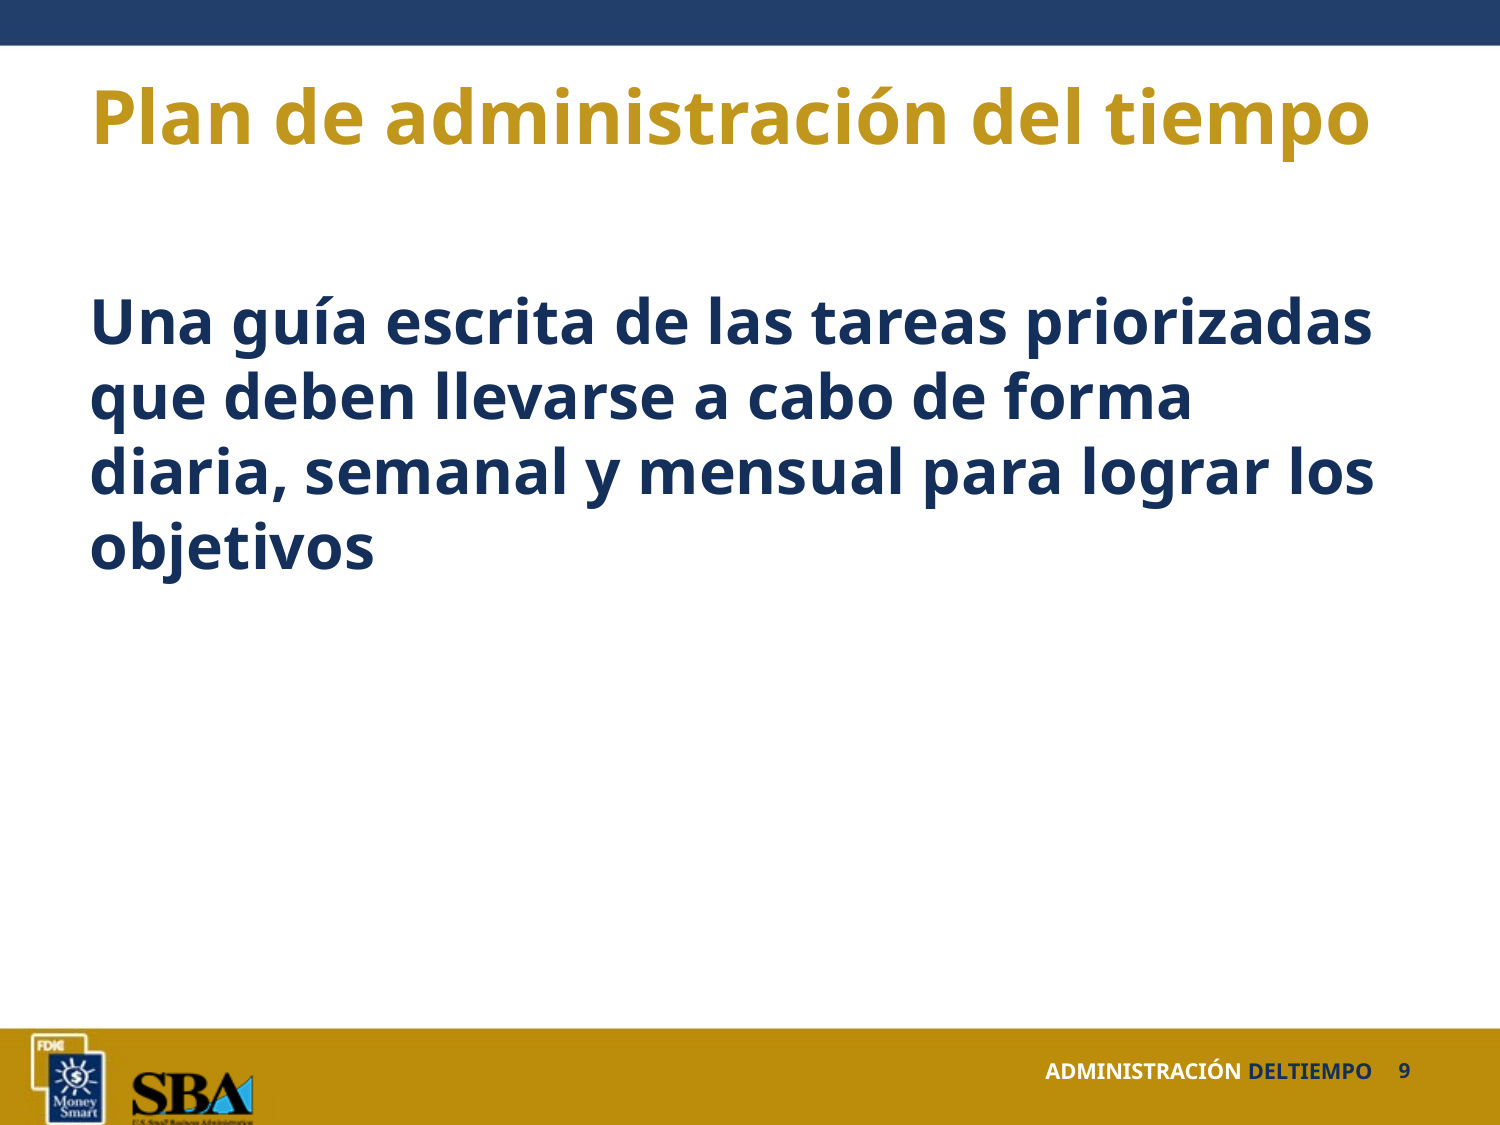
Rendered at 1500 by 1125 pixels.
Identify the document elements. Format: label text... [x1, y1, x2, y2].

text_box Una guía escrita de las tareas priorizadas que deben llevarse a cabo de forma diaria, semanal y mensual para lograr los objetivos [74, 187, 1425, 888]
picture [0, 0, 1500, 1125]
title Plan de administración del tiempo [74, 62, 1426, 163]
